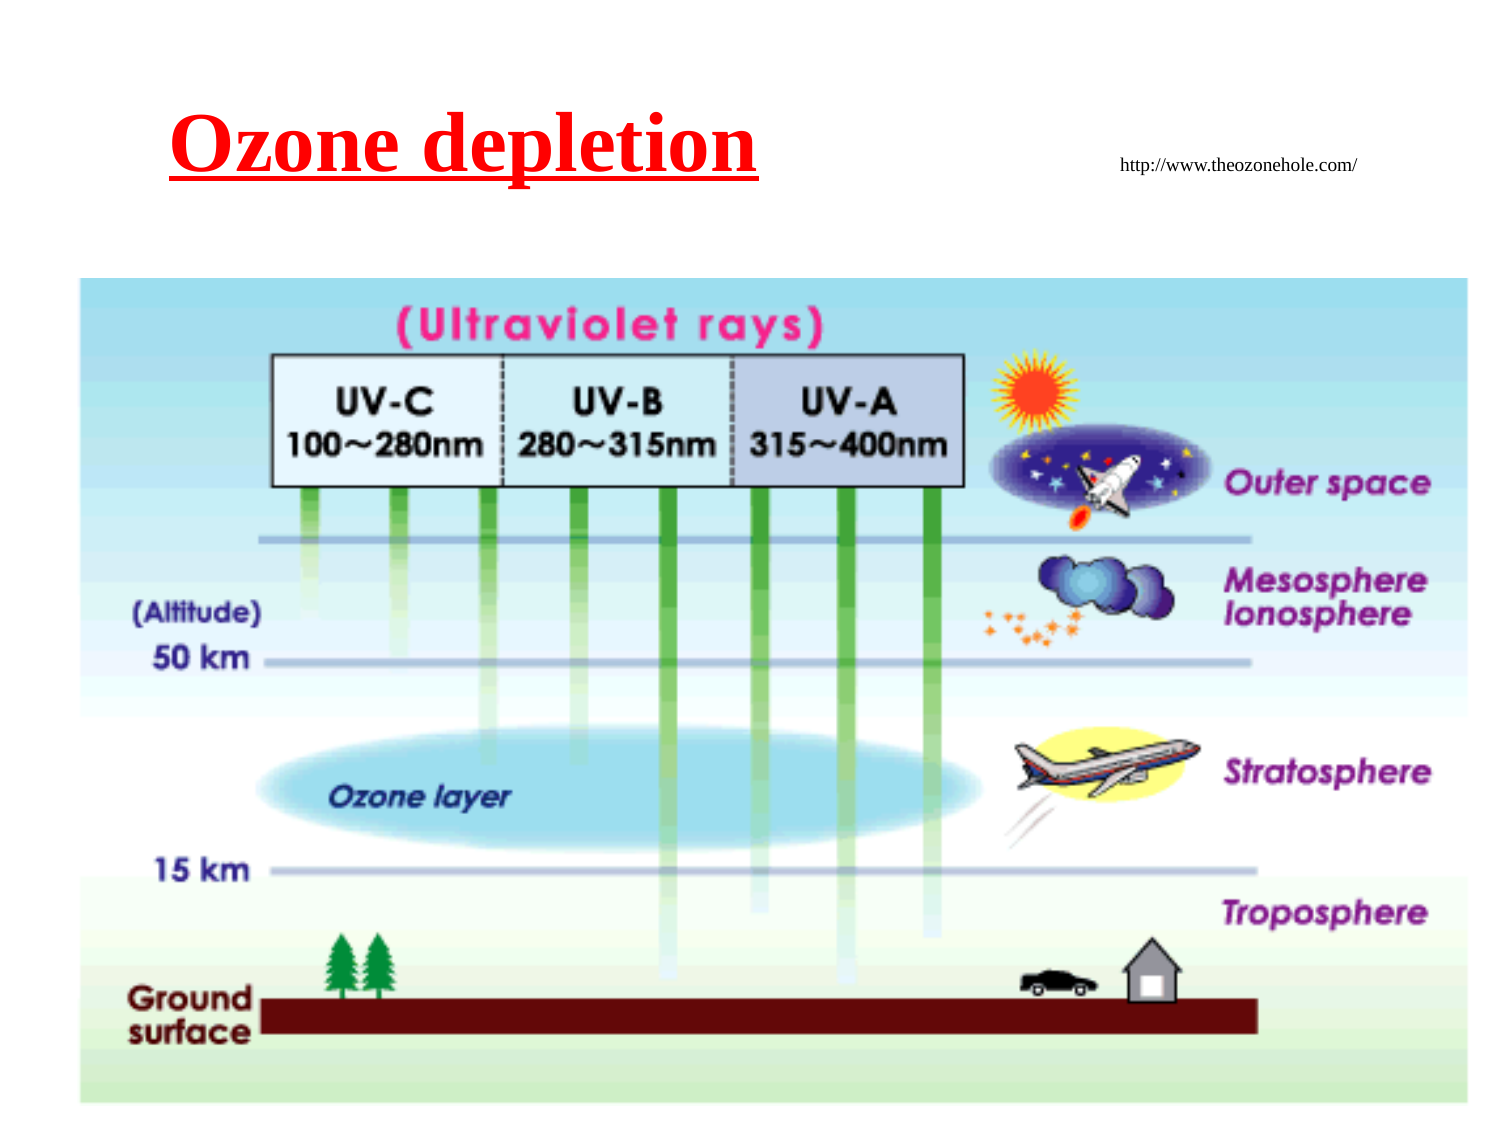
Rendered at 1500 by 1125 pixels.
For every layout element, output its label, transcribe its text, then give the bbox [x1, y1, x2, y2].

title Ozone depletion http://www.theozonehole.com/ [76, 78, 1450, 197]
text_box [76, 278, 1471, 1107]
